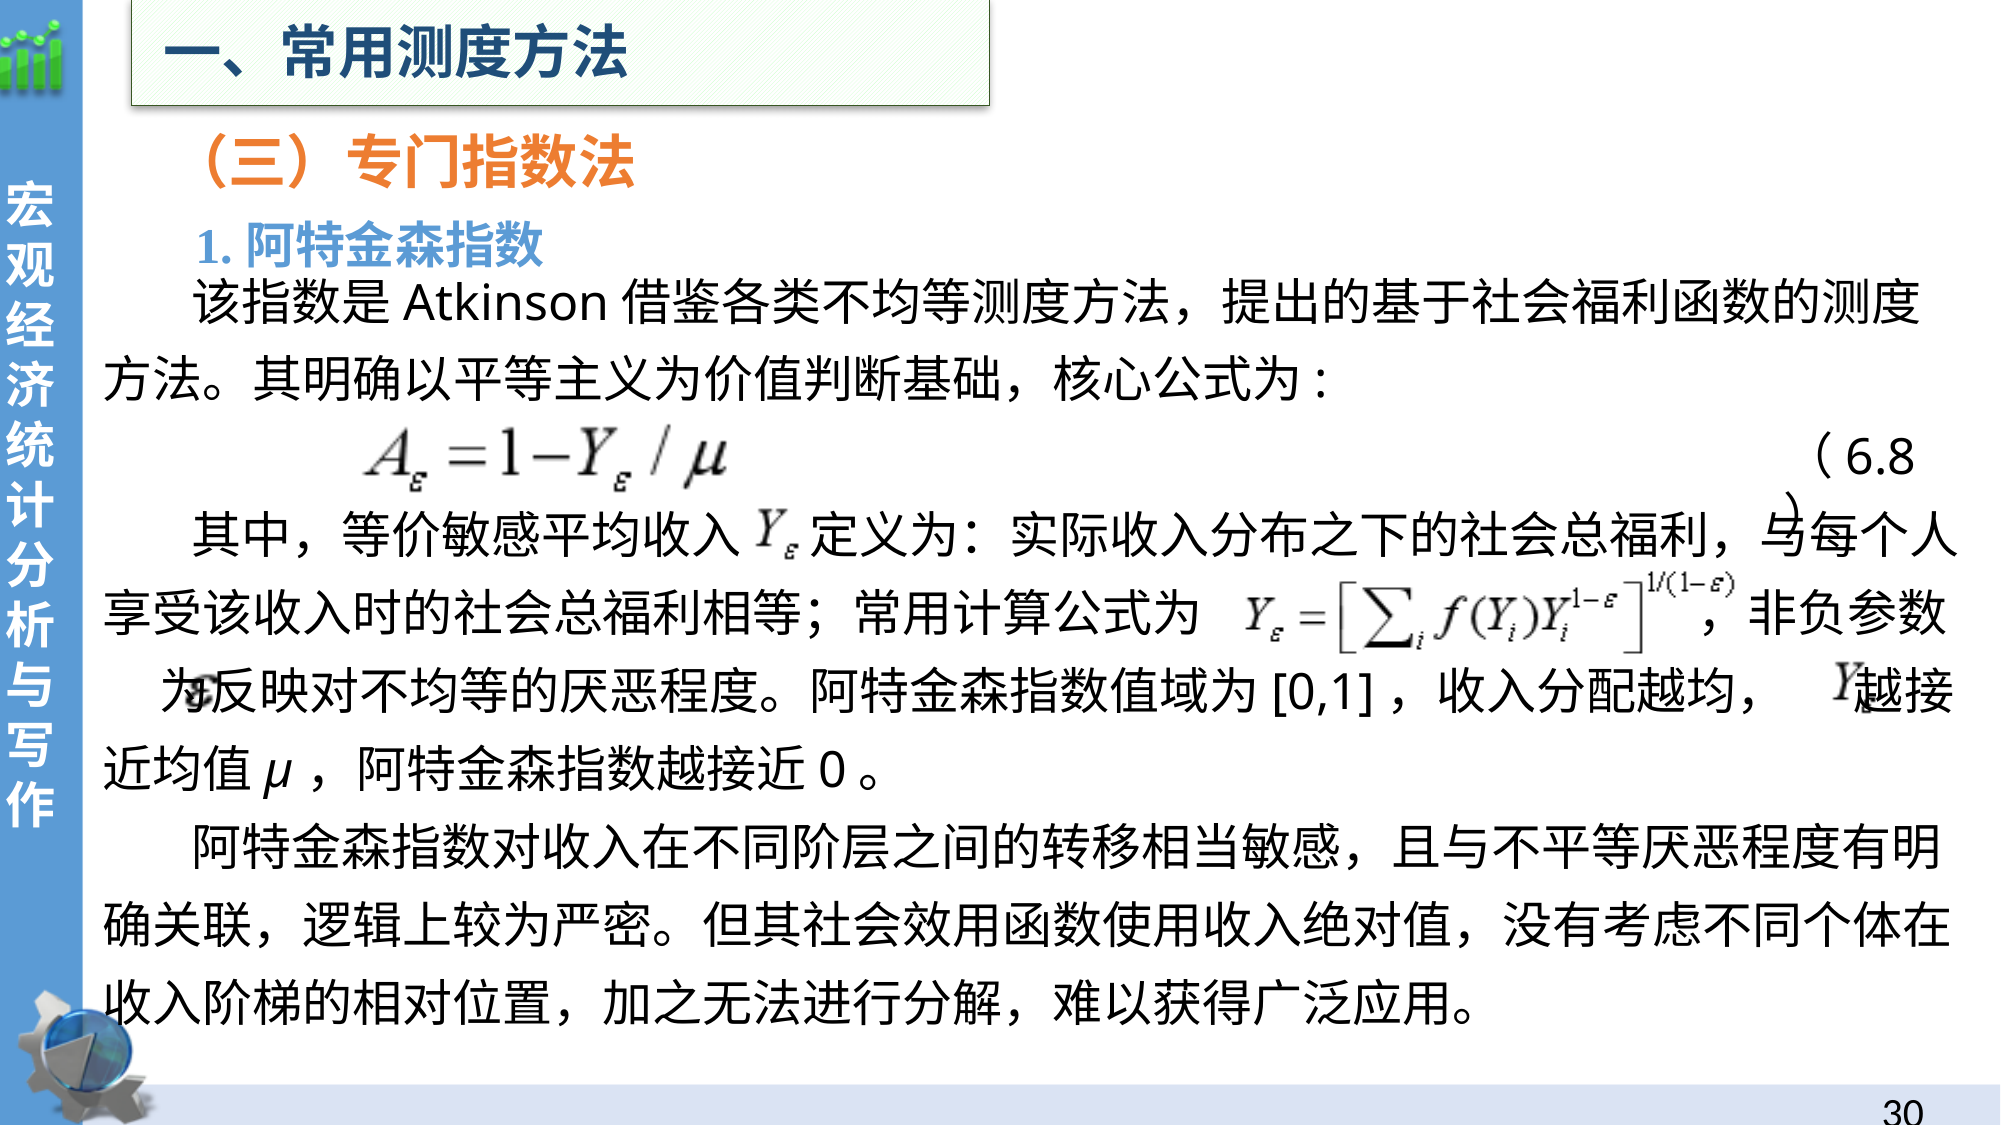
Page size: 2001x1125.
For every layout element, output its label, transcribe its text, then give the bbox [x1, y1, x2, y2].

text_box 29 [1786, 1085, 1940, 1125]
picture [172, 661, 234, 728]
text_box 一、常用测度方法 [130, 0, 990, 106]
picture [750, 492, 810, 575]
picture [1827, 645, 1887, 729]
text_box （6.8） [1768, 416, 1972, 552]
picture [1238, 560, 1747, 662]
text_box [179, 238, 1843, 244]
picture [355, 406, 741, 512]
text_box 该指数是Atkinson借鉴各类不均等测度方法，提出的基于社会福利函数的测度方法。其明确以平等主义为价值判断基础，核心公式为: 其中，等价敏感平均收入 定义为：实际收入分布之下的社会总福利，与每个人享受该收入时的社会总福利相等；常用计算公式为 ，非负参数 为反映对不均等的厌恶程度。阿特金森指数值域为[0,1]，收入分配越均， 越接近均值μ，阿特金森指数越接近0。 阿特金森指数对收入在不同阶层之间的转移相当敏感，且与不平等厌恶程度有明确关联，逻辑上较为严密。但其社会效用函数使用收入绝对值，没有考虑不同个体在收入阶梯的相对位置，加之无法进行分解，难以获得广泛应用。 [87, 244, 1982, 1039]
picture [0, 0, 2001, 1125]
text_box （三）专门指数法 1.阿特金森指数 [114, 97, 1887, 244]
